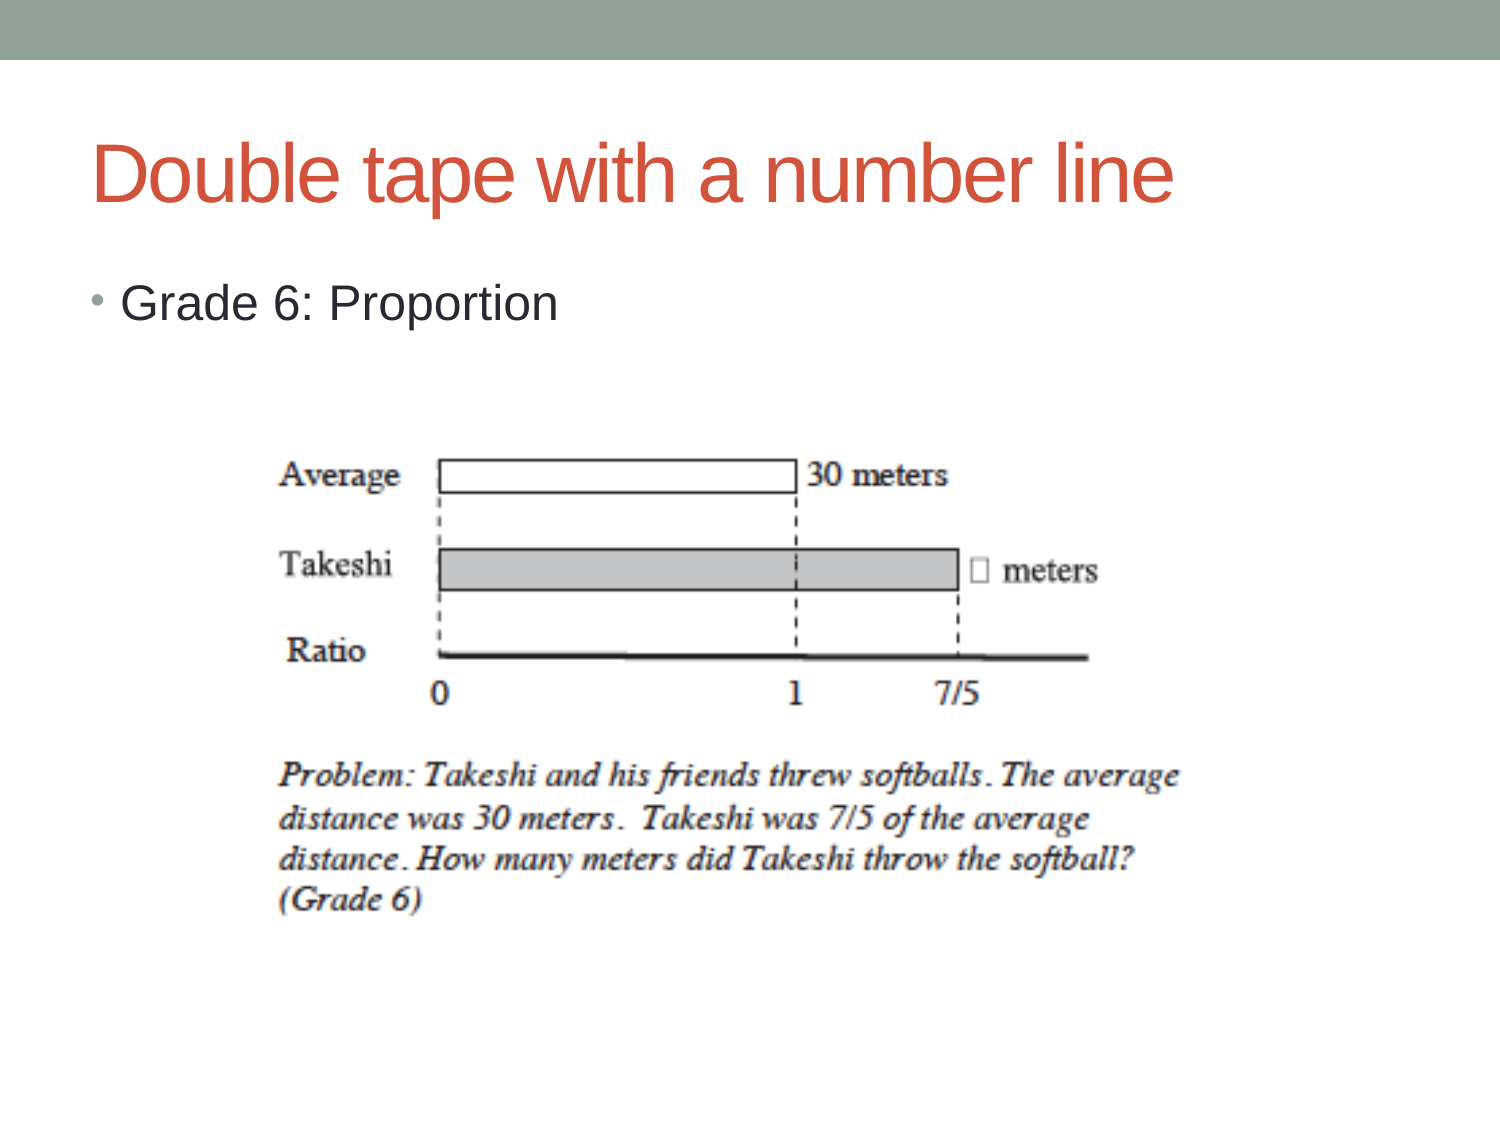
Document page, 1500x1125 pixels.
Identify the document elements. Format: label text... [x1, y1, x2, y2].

picture [271, 438, 1215, 933]
list Grade 6: Proportion [75, 262, 1425, 1063]
title Double tape with a number line [75, 87, 1425, 250]
